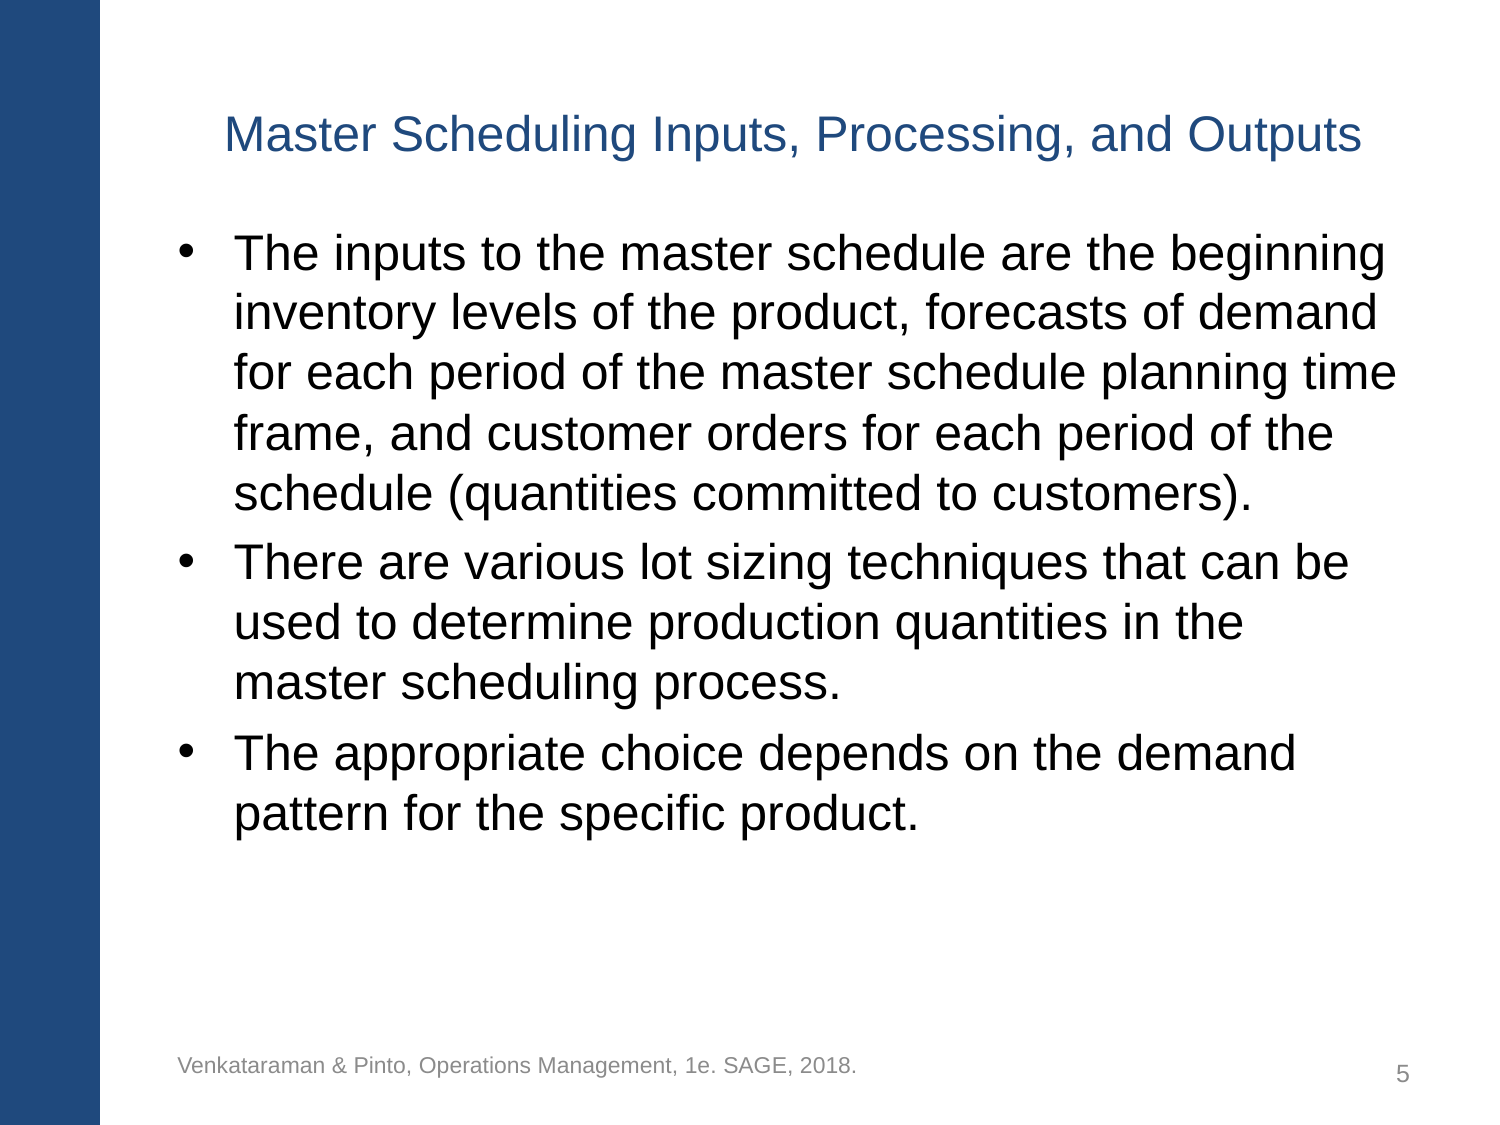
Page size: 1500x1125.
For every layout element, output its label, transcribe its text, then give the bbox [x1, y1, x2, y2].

footer Venkataraman & Pinto, Operations Management, 1e. SAGE, 2018. [162, 1042, 1313, 1103]
list The inputs to the master schedule are the beginning inventory levels of the product, forecasts of demand for each period of the master schedule planning time frame, and customer orders for each period of the schedule (quantities committed to customers). There are various lot sizing techniques that can be used to determine production quantities in the master scheduling process. The appropriate choice depends on the demand pattern for the specific product. [162, 212, 1425, 1025]
title Master Scheduling Inputs, Processing, and Outputs [162, 37, 1425, 212]
slide_number 5 [1350, 1042, 1425, 1103]
